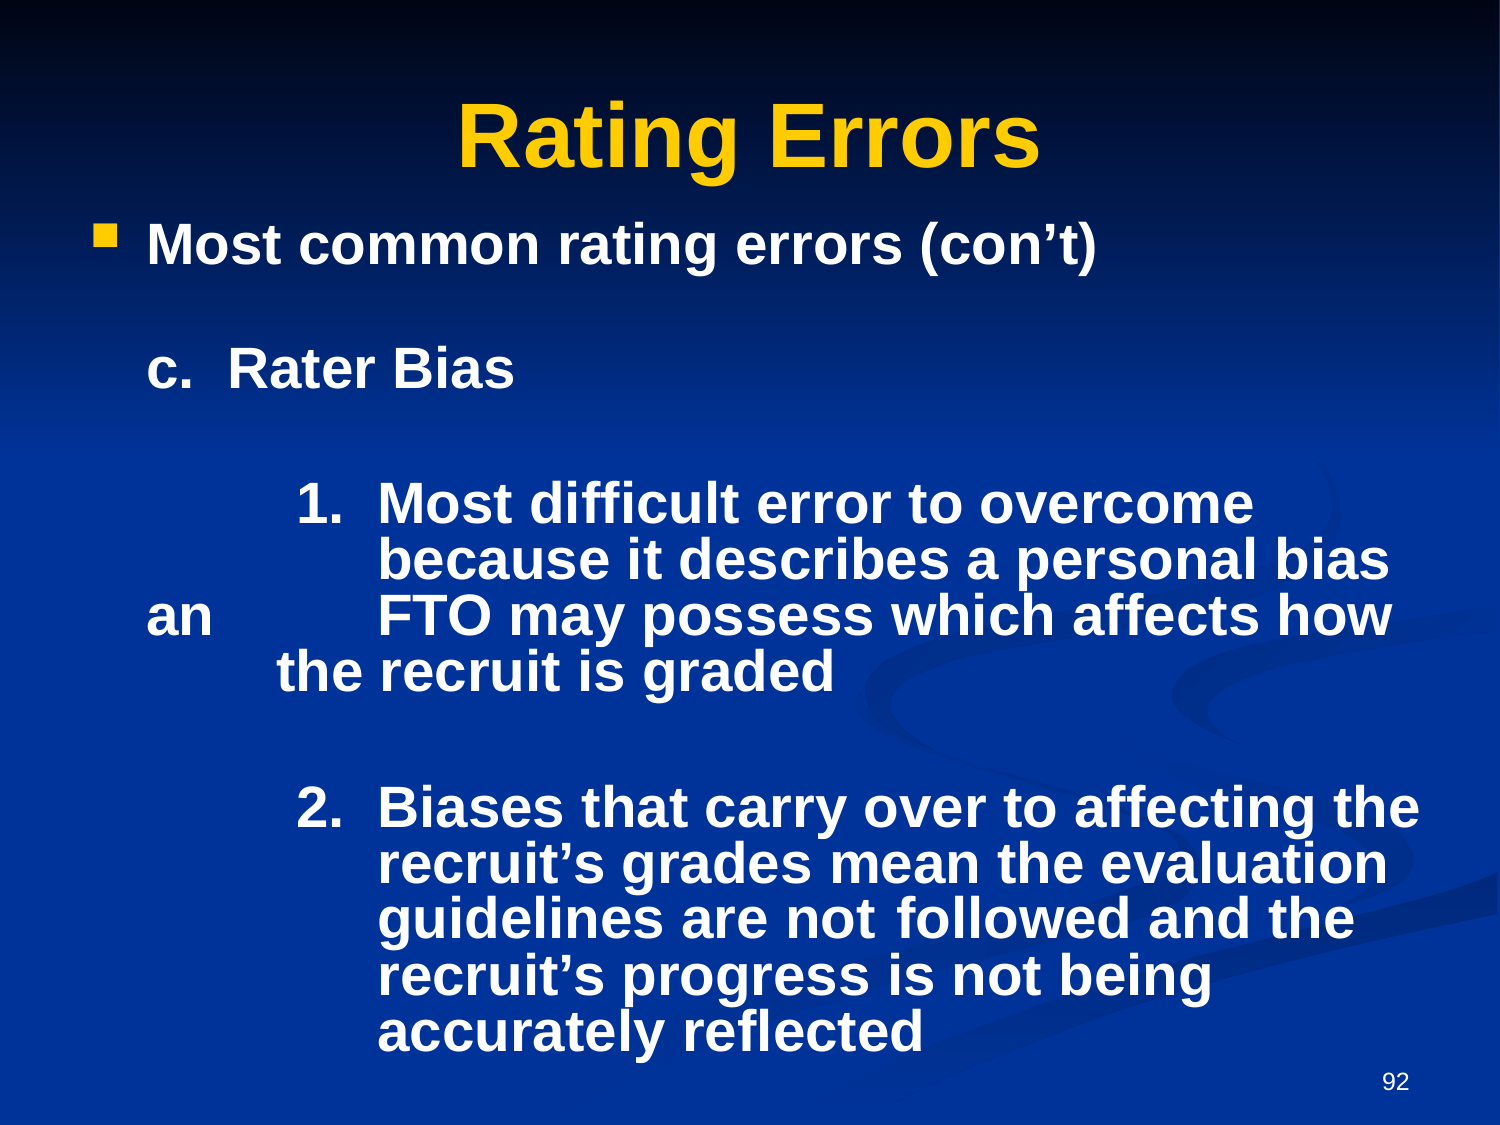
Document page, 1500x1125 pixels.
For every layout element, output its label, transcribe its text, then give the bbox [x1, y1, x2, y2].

title Rating Errors [74, 49, 1426, 212]
list Most common rating errors (con’t) c. Rater Bias 1. Most difficult error to overcome because it describes a personal bias an FTO may possess which affects how the recruit is graded 2. Biases that carry over to affecting the recruit’s grades mean the evaluation guidelines are not followed and the recruit’s progress is not being accurately reflected [74, 212, 1451, 1076]
slide_number 92 [1074, 1076, 1426, 1104]
